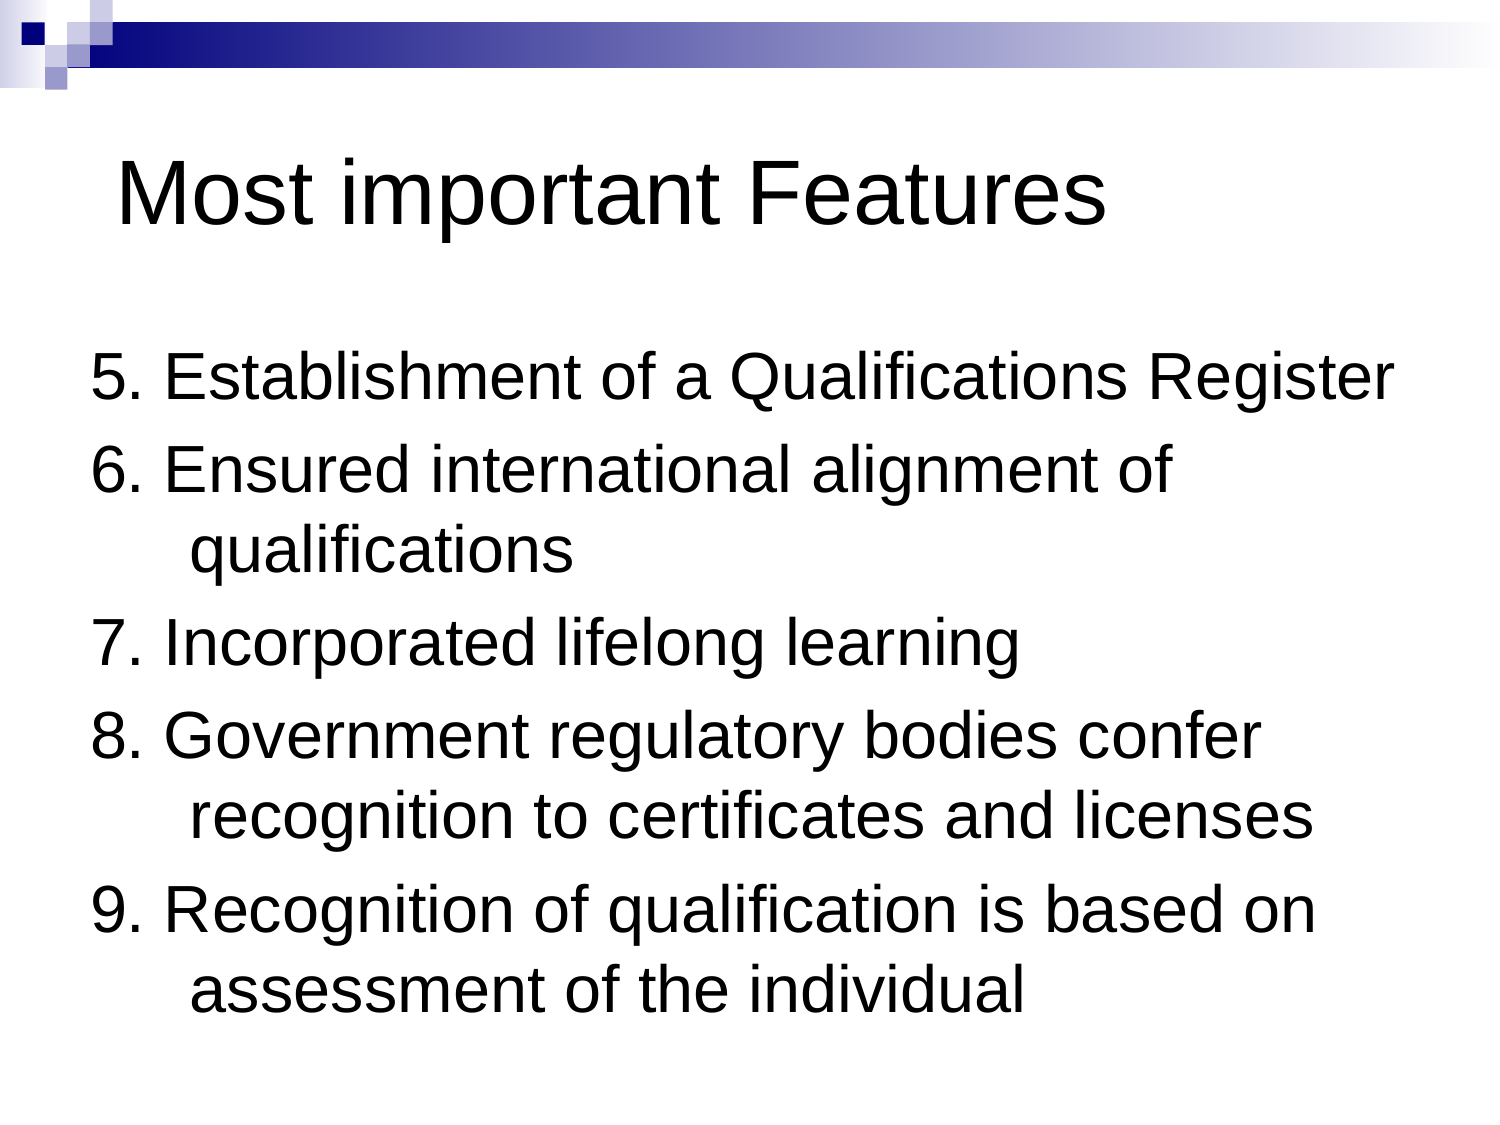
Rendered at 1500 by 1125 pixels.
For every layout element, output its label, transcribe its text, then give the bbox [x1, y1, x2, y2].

title Most important Features [74, 74, 1426, 301]
list 5. Establishment of a Qualifications Register 6. Ensured international alignment of qualifications 7. Incorporated lifelong learning 8. Government regulatory bodies confer recognition to certificates and licenses 9. Recognition of qualification is based on assessment of the individual [74, 324, 1426, 963]
